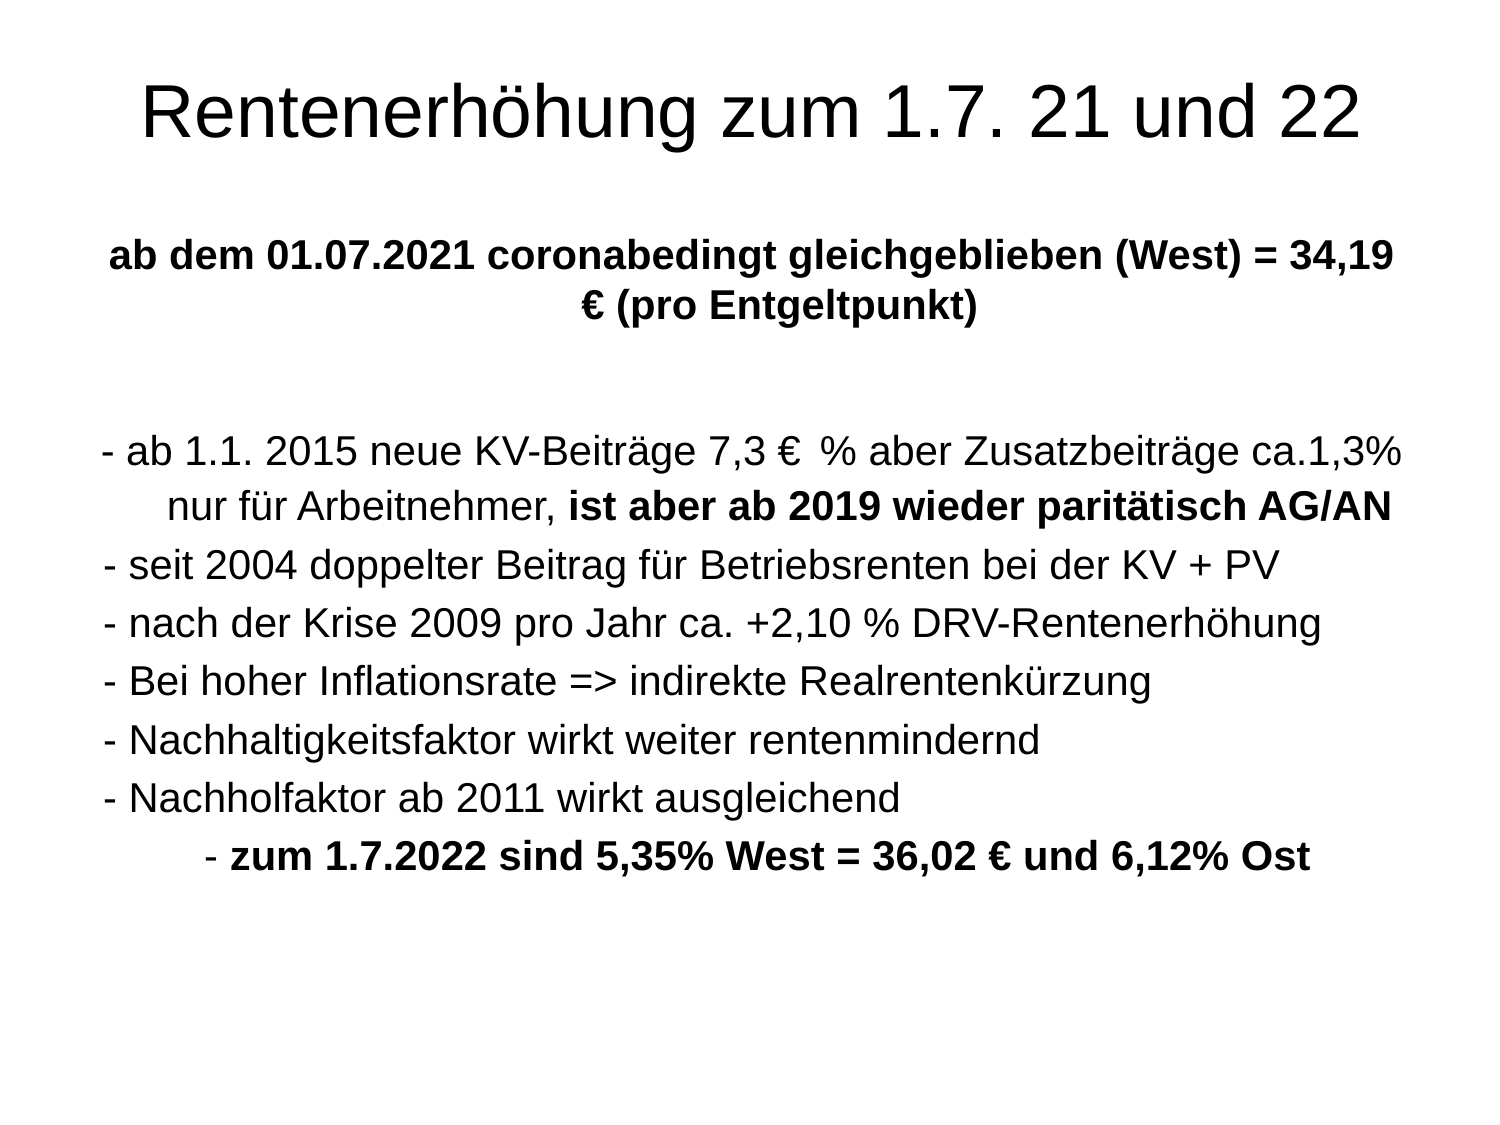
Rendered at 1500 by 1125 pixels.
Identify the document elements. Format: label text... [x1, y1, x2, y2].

list ab dem 01.07.2021 coronabedingt gleichgeblieben (West) = 34,19 € (pro Entgeltpunkt) - ab 1.1. 2015 neue KV-Beiträge 7,3 € % aber Zusatzbeiträge ca.1,3% nur für Arbeitnehmer, ist aber ab 2019 wieder paritätisch AG/AN - seit 2004 doppelter Beitrag für Betriebsrenten bei der KV + PV - nach der Krise 2009 pro Jahr ca. +2,10 % DRV-Rentenerhöhung - Bei hoher Inflationsrate => indirekte Realrentenkürzung - Nachhaltigkeitsfaktor wirkt weiter rentenmindernd - Nachholfaktor ab 2011 wirkt ausgleichend - zum 1.7.2022 sind 5,35% West = 36,02 € und 6,12% Ost [76, 219, 1427, 963]
title Rentenerhöhung zum 1.7. 21 und 22 [76, 30, 1427, 185]
